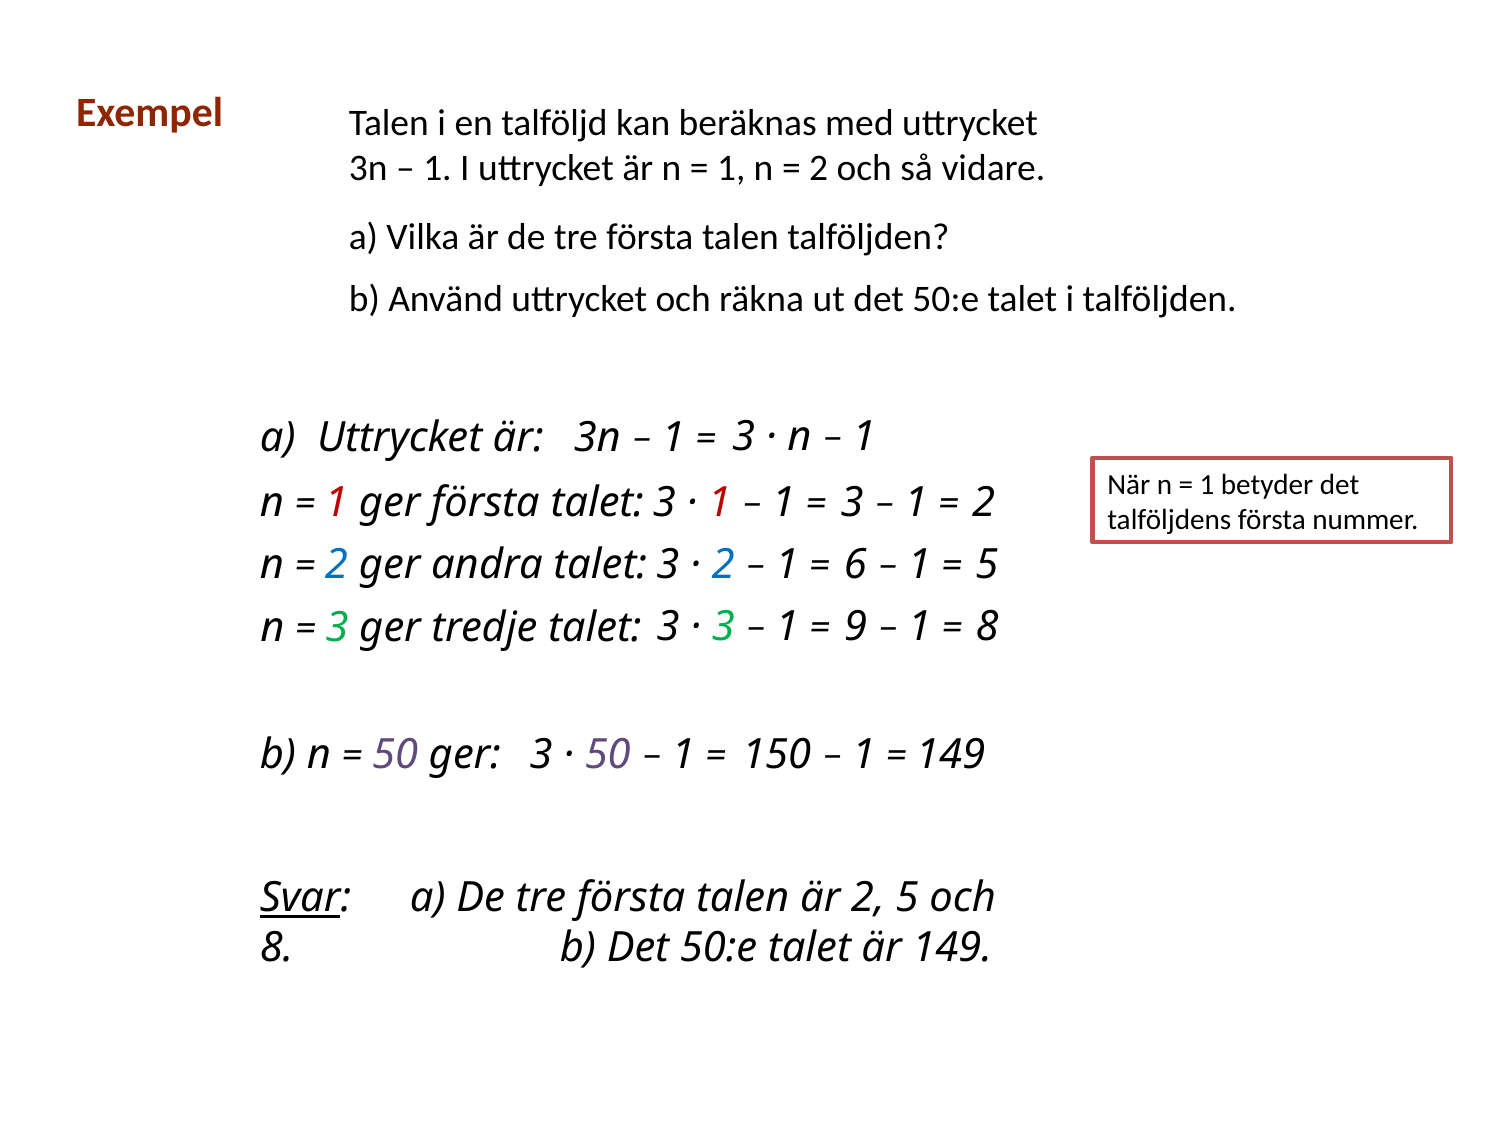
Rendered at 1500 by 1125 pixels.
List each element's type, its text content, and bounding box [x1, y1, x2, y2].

text_box 8 [960, 591, 1019, 657]
text_box 9 – 1 = [829, 591, 960, 657]
text_box 2 [957, 467, 1016, 529]
text_box Talen i en talföljd kan beräknas med uttrycket 3n – 1. I uttrycket är n = 1, n = 2 och så vidare. [334, 90, 1083, 196]
text_box 3 · 50 – 1 = [514, 719, 727, 784]
text_box Svar: a) De tre första talen är 2, 5 och 8. b) Det 50:e talet är 149. [245, 862, 1044, 978]
text_box 149 [901, 719, 1019, 784]
text_box 3n – 1 = [558, 401, 738, 467]
text_box 150 – 1 = [727, 719, 901, 784]
text_box 3 – 1 = [825, 467, 957, 529]
text_box 6 – 1 = [829, 529, 960, 591]
text_box 3 · 2 – 1 = [641, 529, 829, 591]
text_box n = 2 ger andra talet: [245, 529, 641, 591]
text_box a) Uttrycket är: [245, 402, 558, 467]
text_box n = 1 ger första talet: [245, 467, 638, 529]
text_box a) Vilka är de tre första talen talföljden? b) Använd uttrycket och räkna ut det 50:e talet i talföljden. [334, 204, 1292, 327]
text_box b) n = 50 ger: [245, 719, 695, 785]
text_box n = 3 ger tredje talet: [245, 591, 641, 657]
text_box Exempel [61, 77, 239, 143]
text_box 3 · n – 1 [717, 401, 947, 466]
text_box 3 · 1 – 1 = [638, 467, 825, 529]
text_box När n = 1 betyder det talföljdens första nummer. [1090, 456, 1453, 544]
text_box 5 [960, 529, 1019, 591]
text_box 3 · 3 – 1 = [641, 591, 829, 657]
